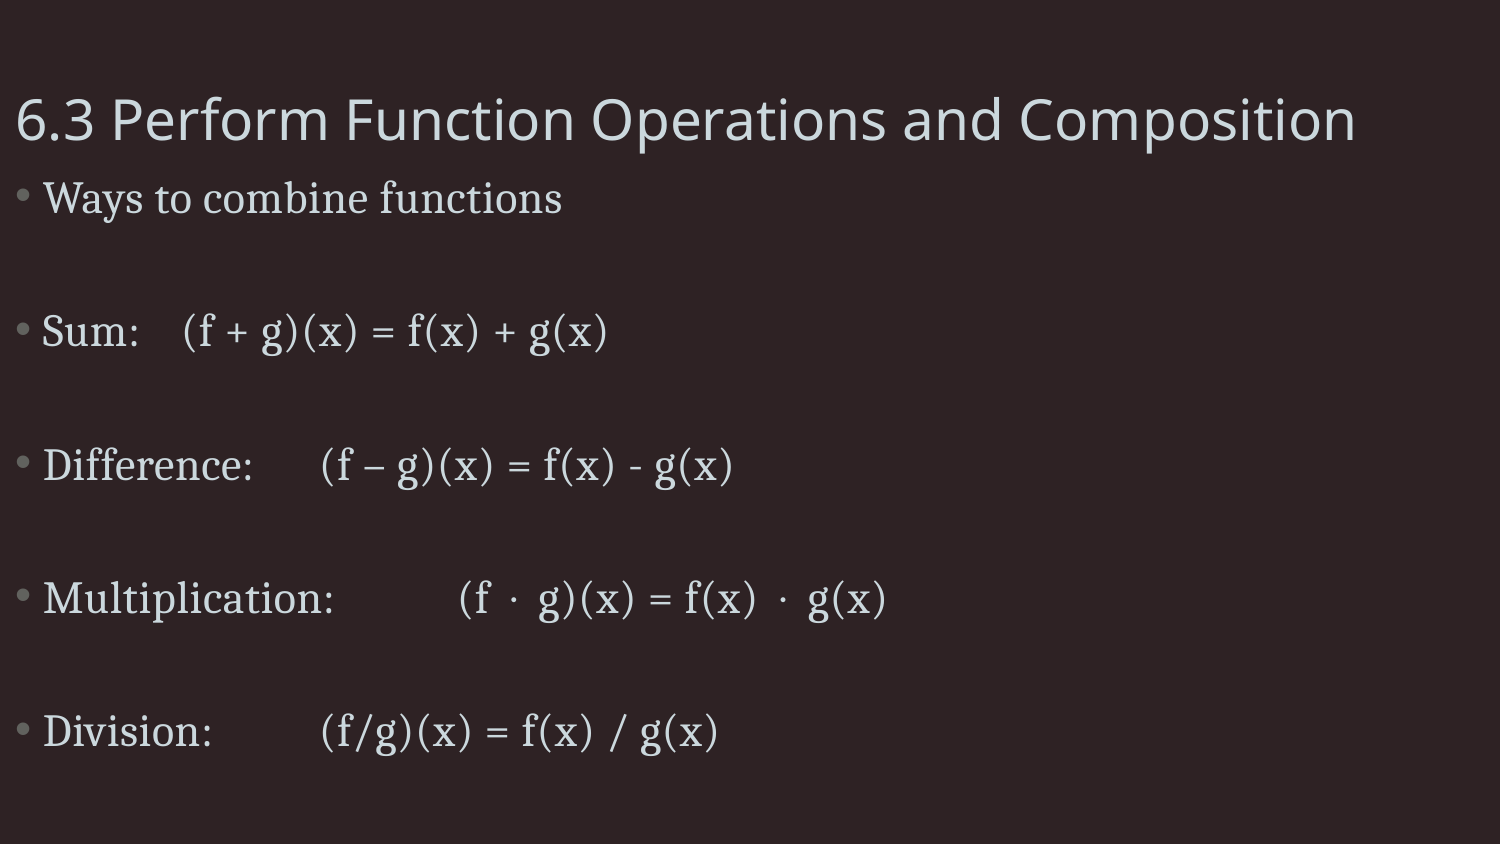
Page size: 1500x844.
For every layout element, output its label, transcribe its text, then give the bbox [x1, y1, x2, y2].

list Ways to combine functions Sum: (f + g)(x) = f(x) + g(x) Difference: (f – g)(x) = f(x) - g(x) Multiplication: (f  g)(x) = f(x)  g(x) Division: (f/g)(x) = f(x) / g(x) [0, 159, 1500, 768]
title 6.3 Perform Function Operations and Composition [0, 28, 1500, 159]
